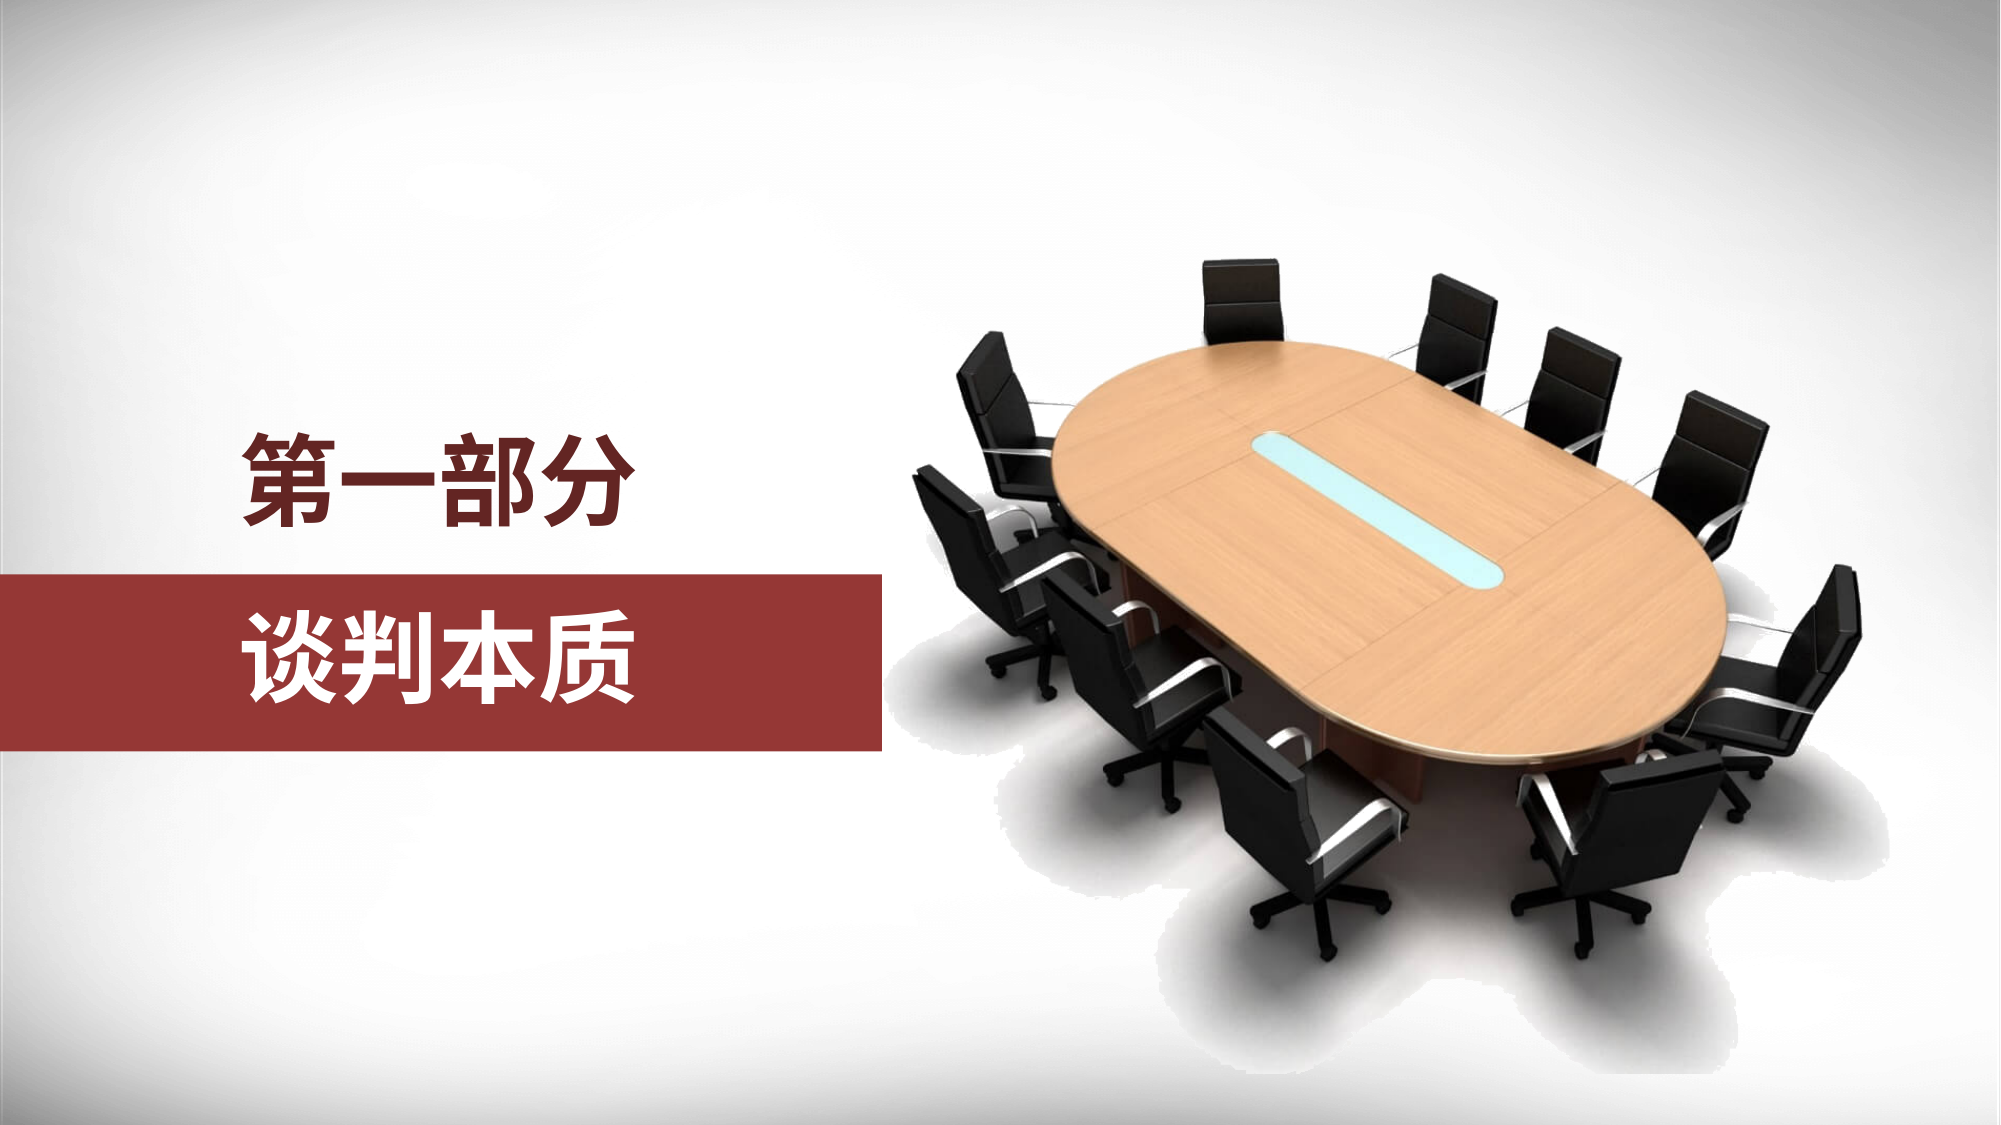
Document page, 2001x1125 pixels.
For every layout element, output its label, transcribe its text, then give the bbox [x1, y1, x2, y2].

list 谈判本质 [19, 587, 859, 738]
picture [0, 0, 2001, 1125]
list 第一部分 [167, 410, 711, 561]
